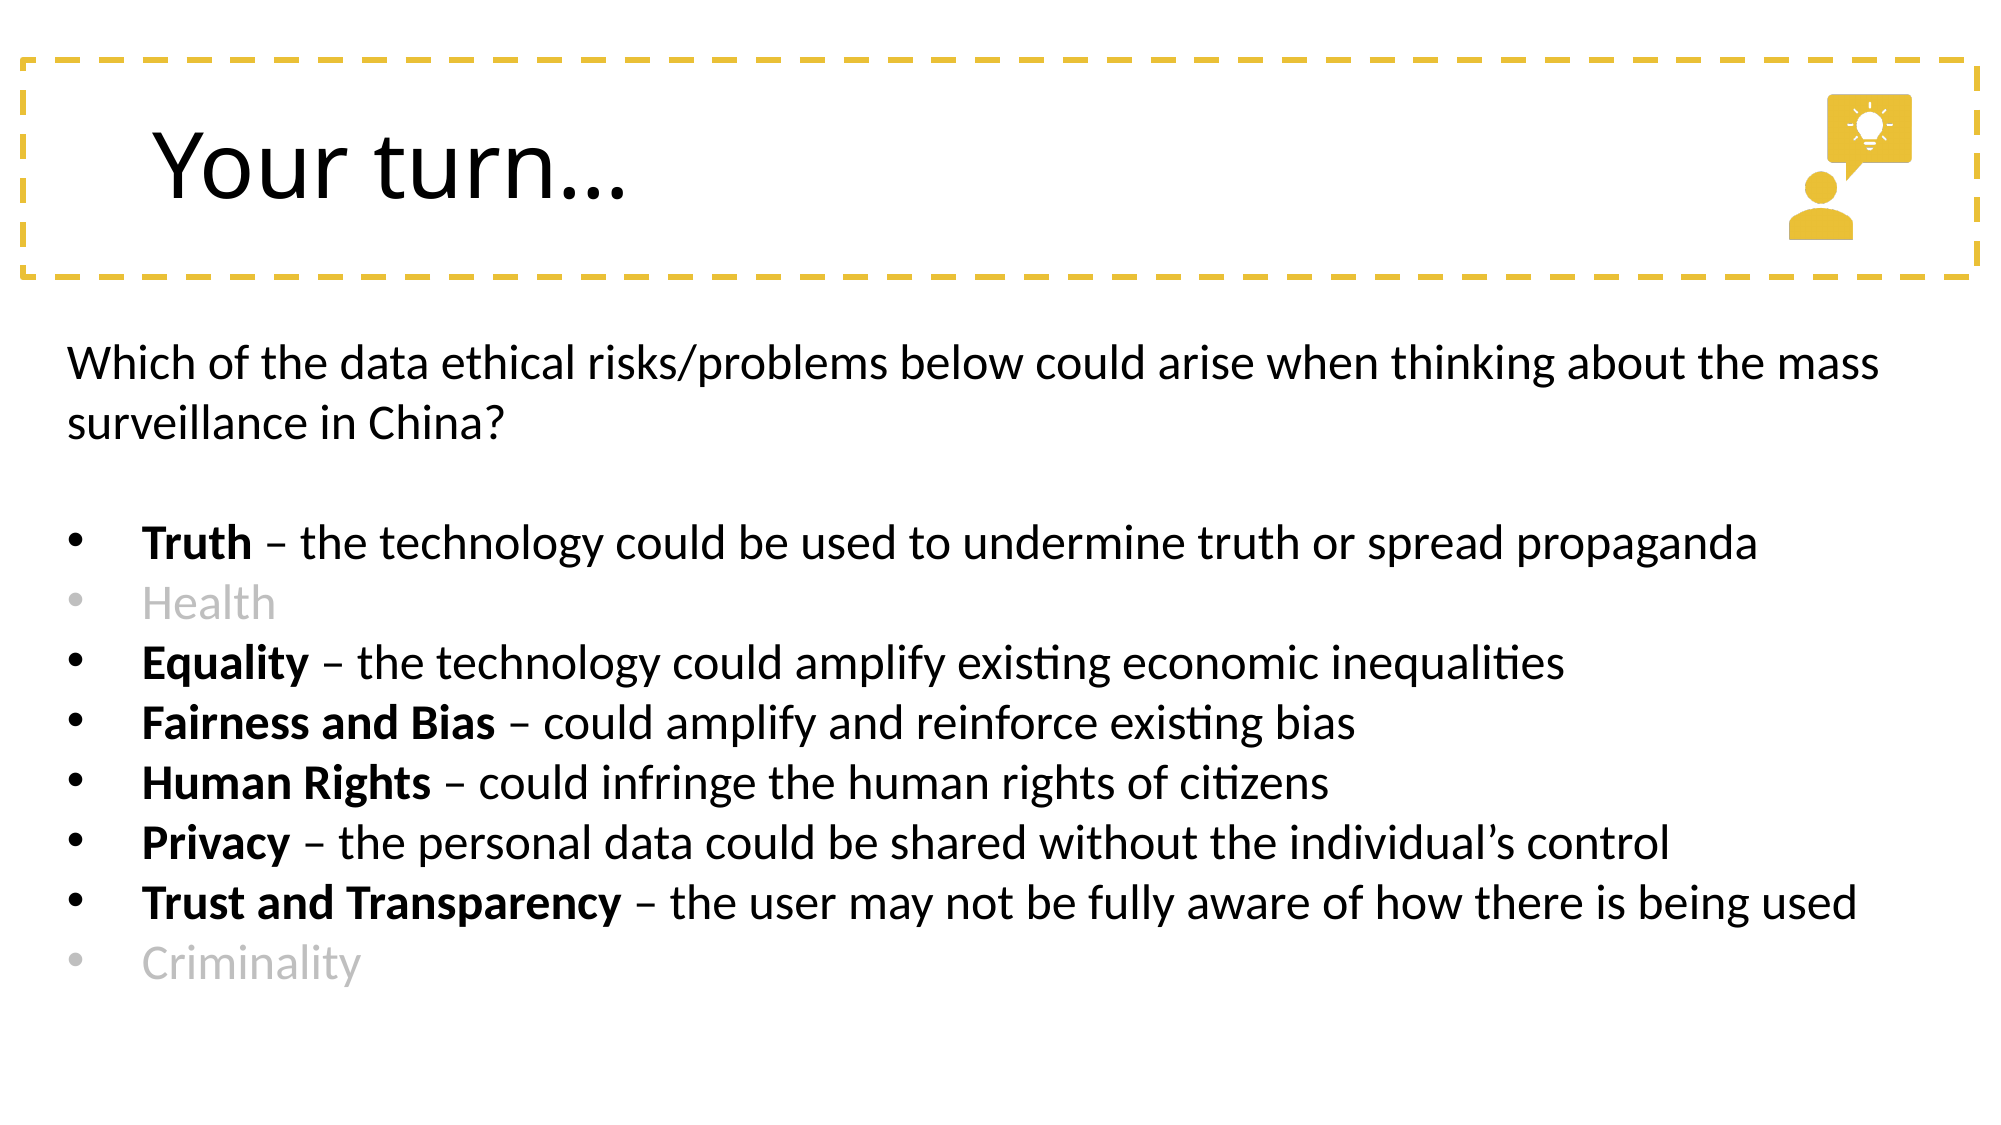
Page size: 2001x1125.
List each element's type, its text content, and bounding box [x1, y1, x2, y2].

picture [1863, 78, 1938, 254]
text_box Which of the data ethical risks/problems below could arise when thinking about the mass surveillance in China? Truth – the technology could be used to undermine truth or spread propaganda Health Equality – the technology could amplify existing economic inequalities Fairness and Bias – could amplify and reinforce existing bias Human Rights – could infringe the human rights of citizens Privacy – the personal data could be shared without the individual’s control Trust and Transparency – the user may not be fully aware of how there is being used Criminality [52, 322, 1942, 1057]
title Your turn… [137, 59, 1863, 278]
